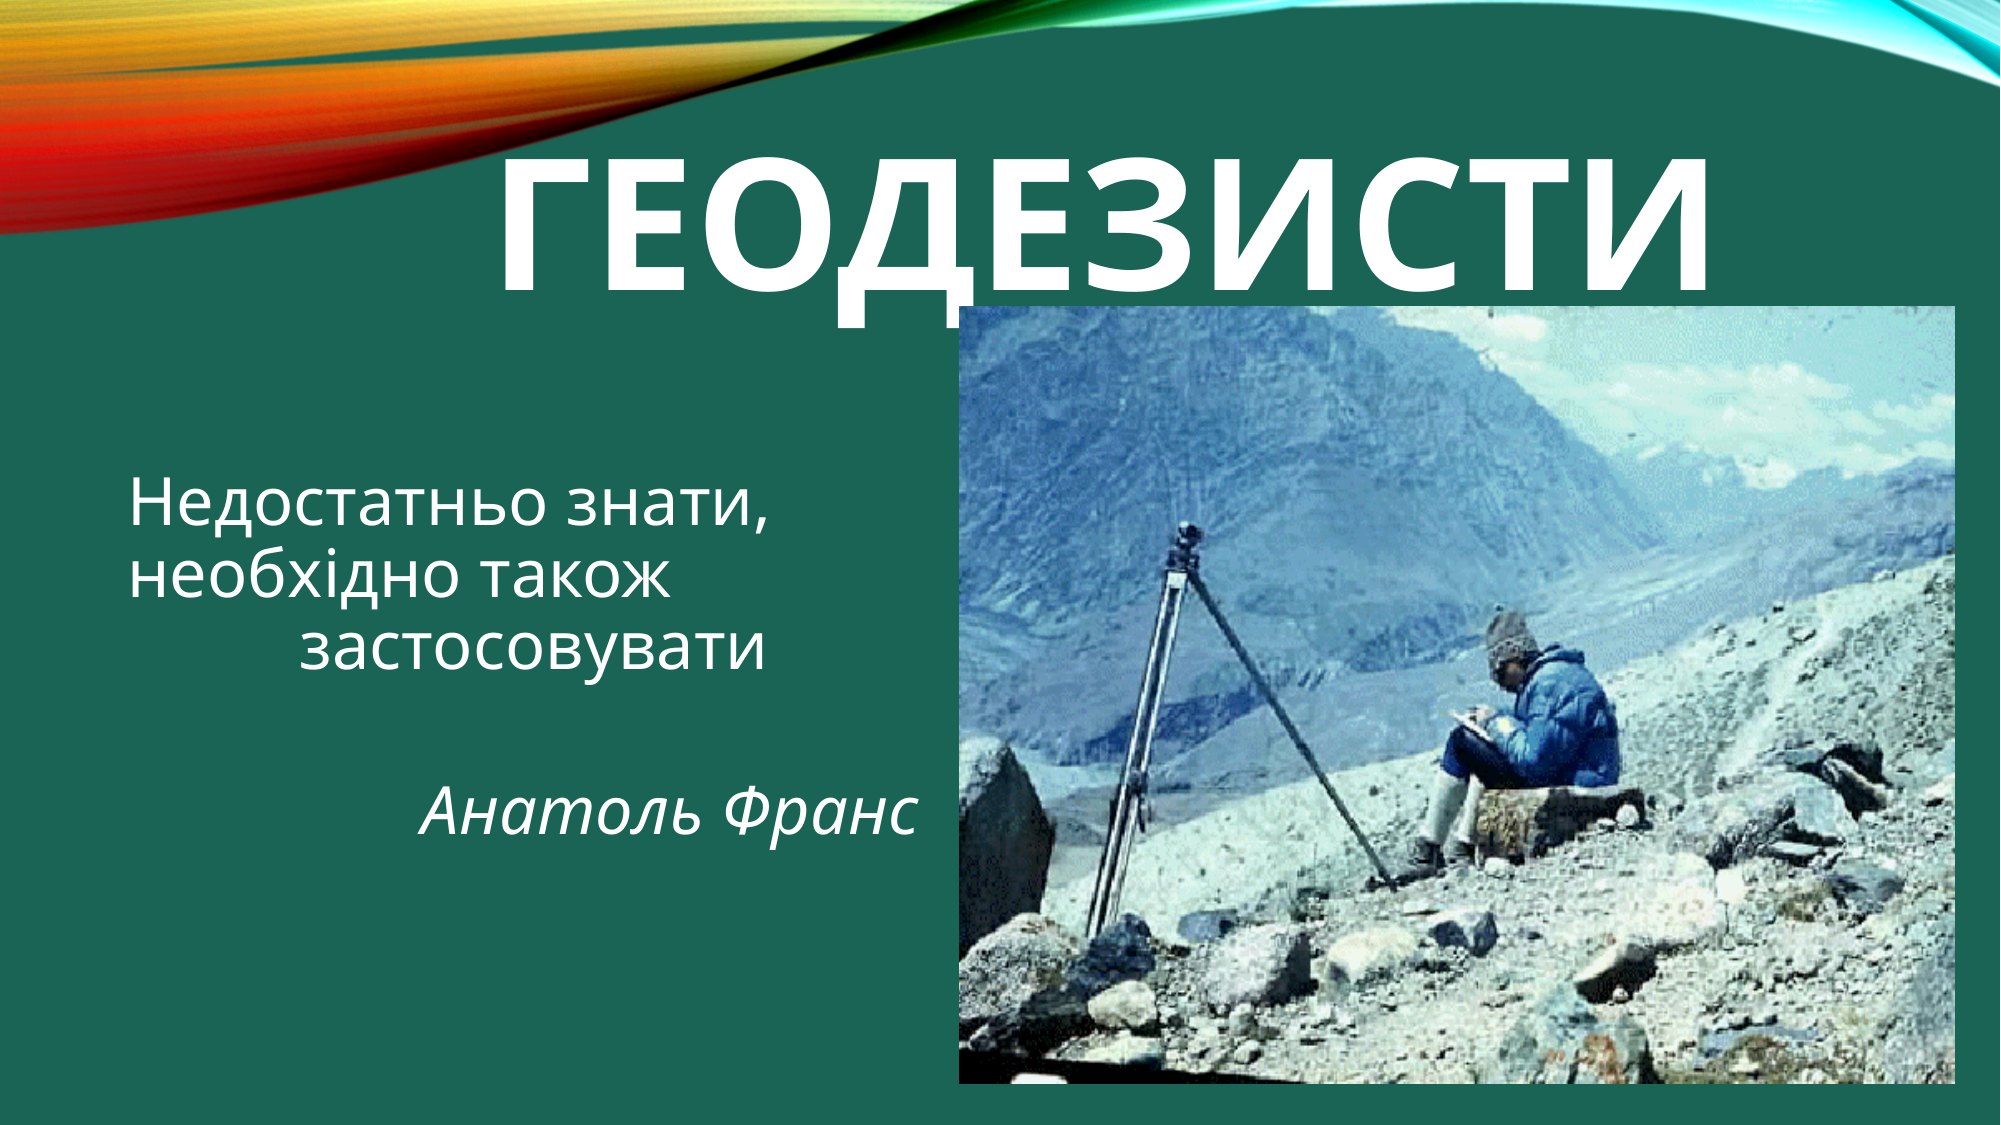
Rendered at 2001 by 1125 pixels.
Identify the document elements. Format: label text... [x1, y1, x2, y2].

picture [0, 0, 2000, 237]
title Геодезисти [474, 125, 1888, 338]
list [958, 306, 1955, 1085]
list Недостатньо знати, необхідно також застосовувати Анатоль Франс [112, 360, 935, 1021]
